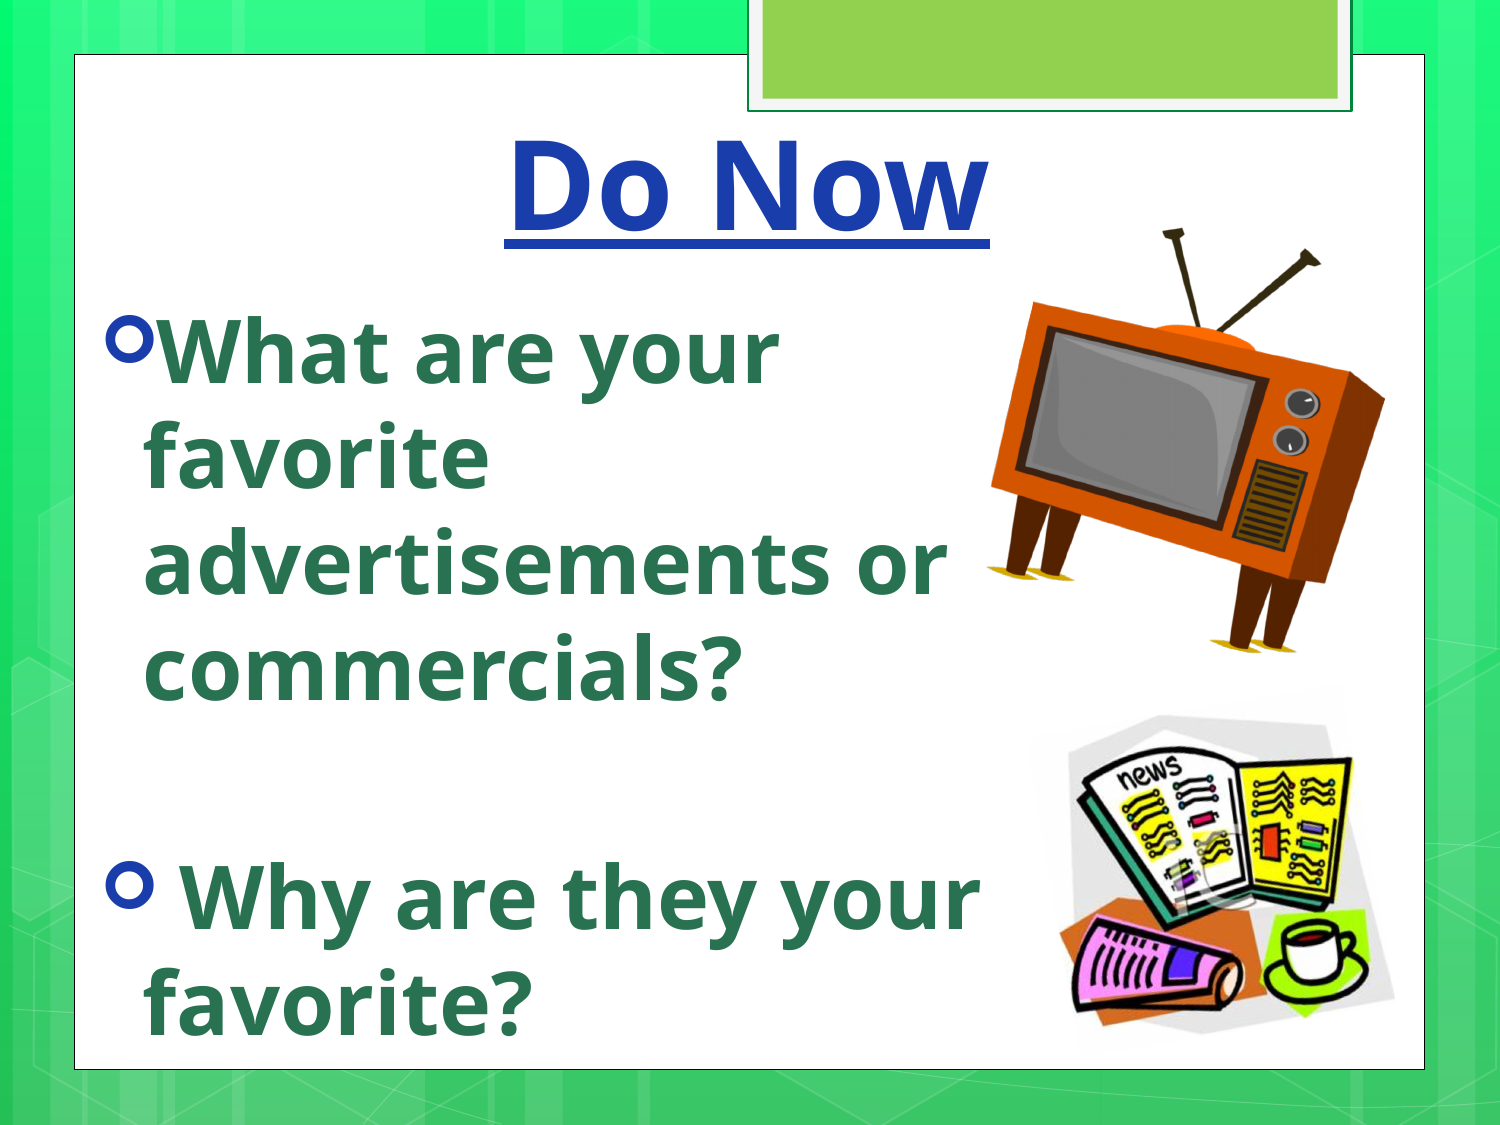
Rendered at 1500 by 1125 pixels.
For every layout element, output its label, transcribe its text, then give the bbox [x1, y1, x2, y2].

picture [1026, 684, 1395, 1056]
list What are your favorite advertisements or commercials? Why are they your favorite? [75, 287, 1050, 1063]
picture [965, 189, 1414, 670]
title Do Now [171, 75, 1324, 263]
